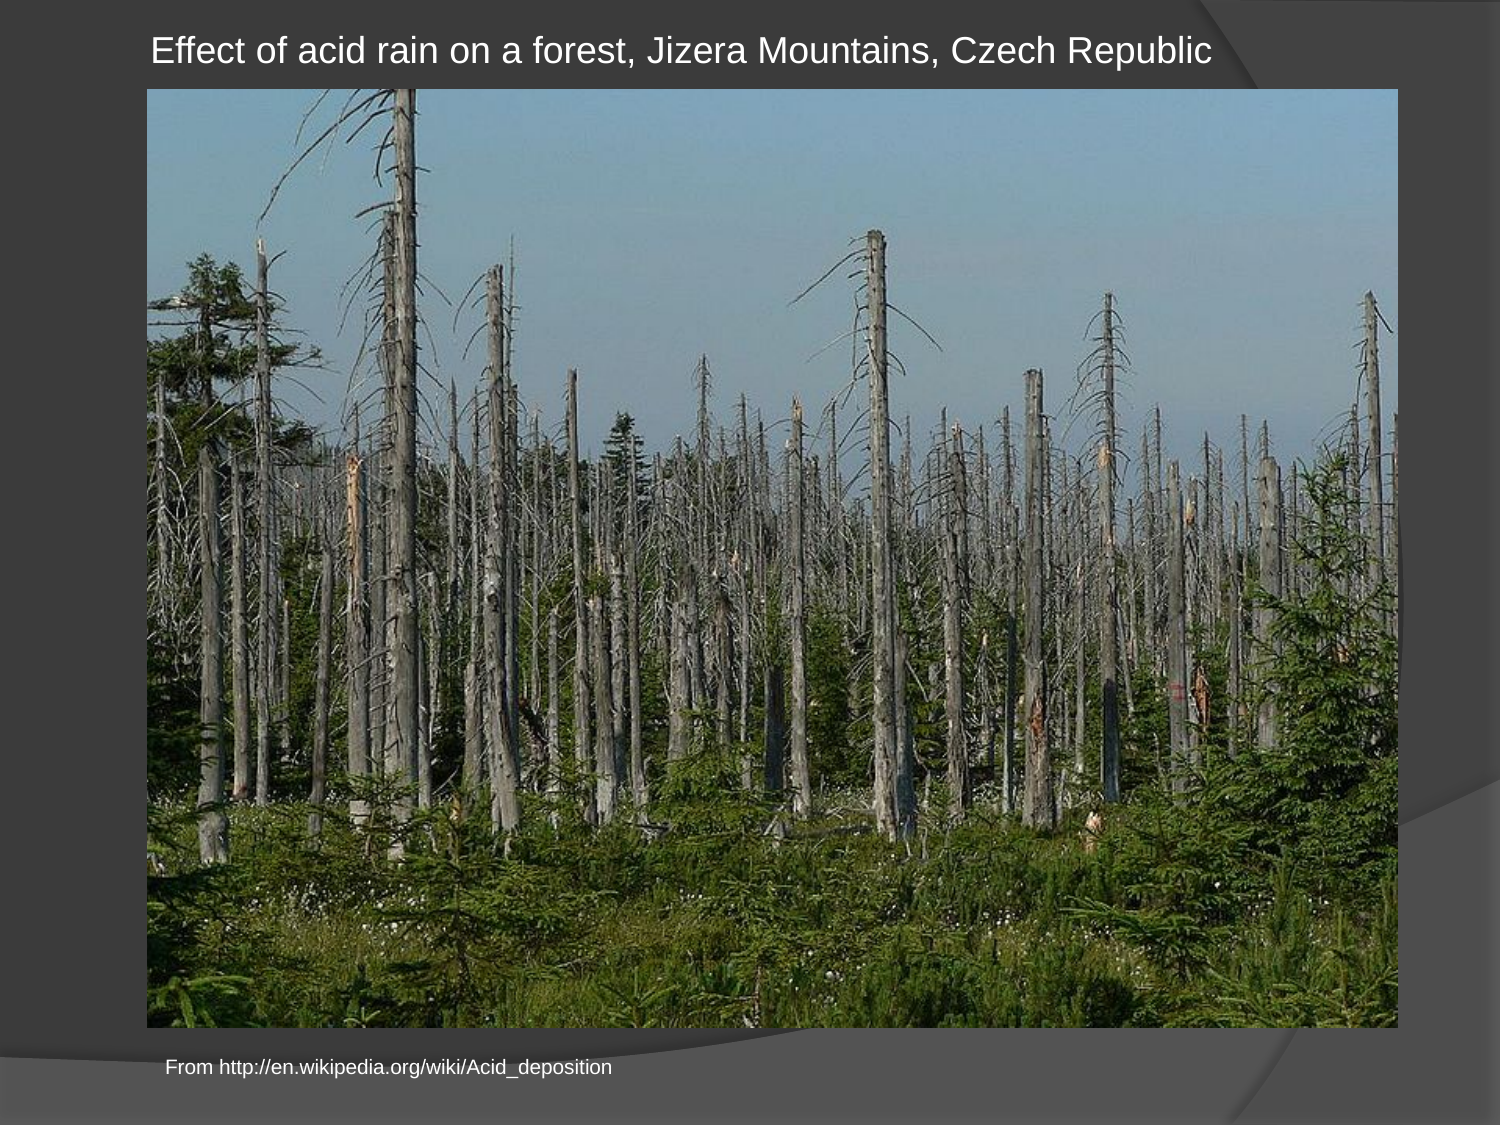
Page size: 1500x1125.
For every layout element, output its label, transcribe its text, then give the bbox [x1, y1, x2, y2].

picture [147, 89, 1398, 1028]
text_box From http://en.wikipedia.org/wiki/Acid_deposition [150, 1046, 628, 1087]
text_box Effect of acid rain on a forest, Jizera Mountains, Czech Republic [135, 19, 1235, 79]
